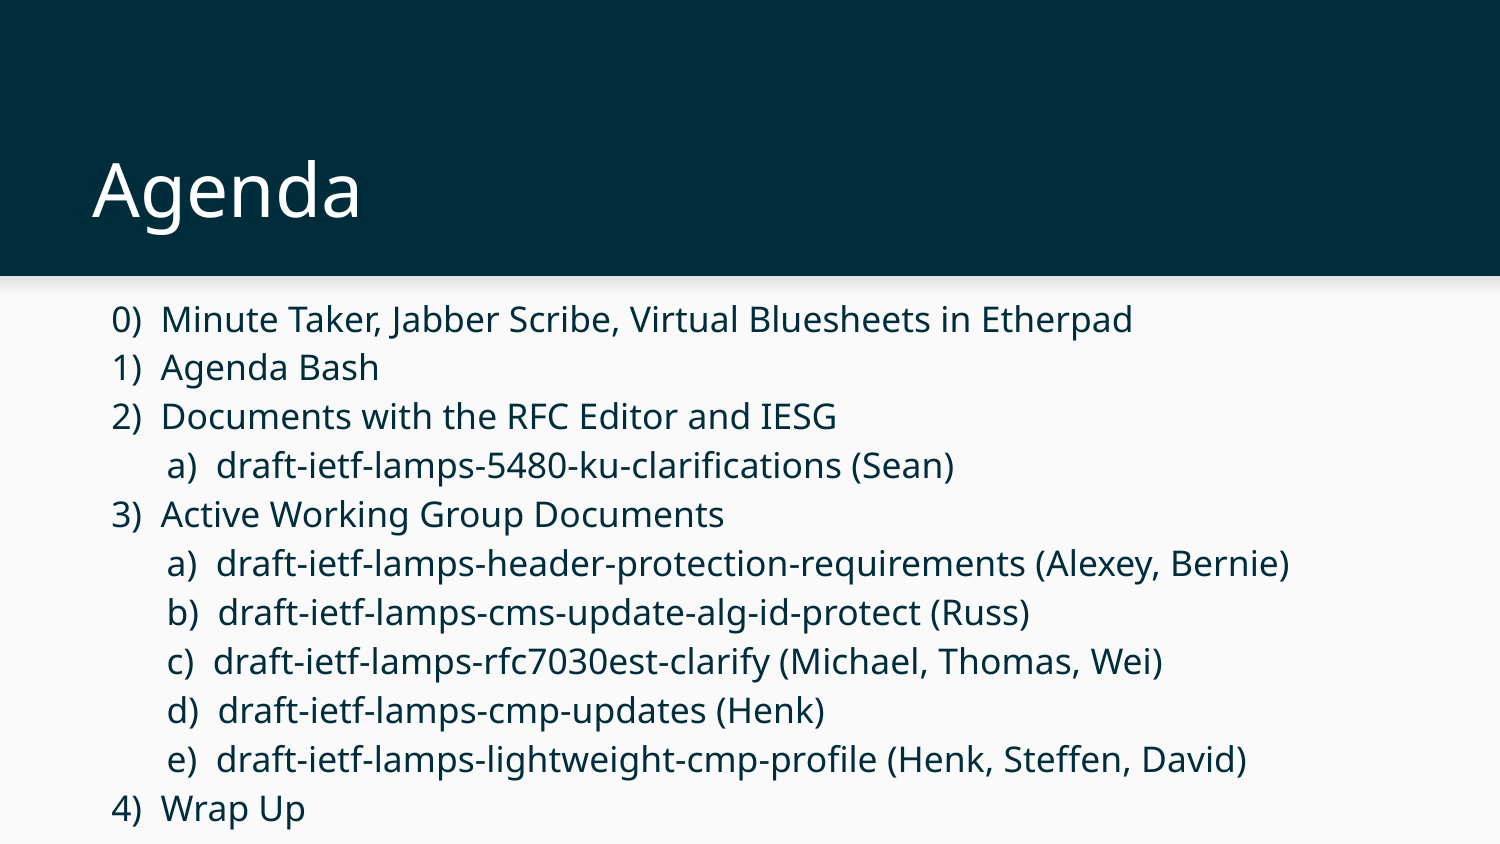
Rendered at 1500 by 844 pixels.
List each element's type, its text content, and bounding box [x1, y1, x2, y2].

list 0) Minute Taker, Jabber Scribe, Virtual Bluesheets in Etherpad 1) Agenda Bash 2) Documents with the RFC Editor and IESG a) draft-ietf-lamps-5480-ku-clarifications (Sean) 3) Active Working Group Documents a) draft-ietf-lamps-header-protection-requirements (Alexey, Bernie) b) draft-ietf-lamps-cms-update-alg-id-protect (Russ) c) draft-ietf-lamps-rfc7030est-clarify (Michael, Thomas, Wei) d) draft-ietf-lamps-cmp-updates (Henk) e) draft-ietf-lamps-lightweight-cmp-profile (Henk, Steffen, David) 4) Wrap Up [77, 275, 1427, 760]
title Agenda [77, 35, 1427, 248]
